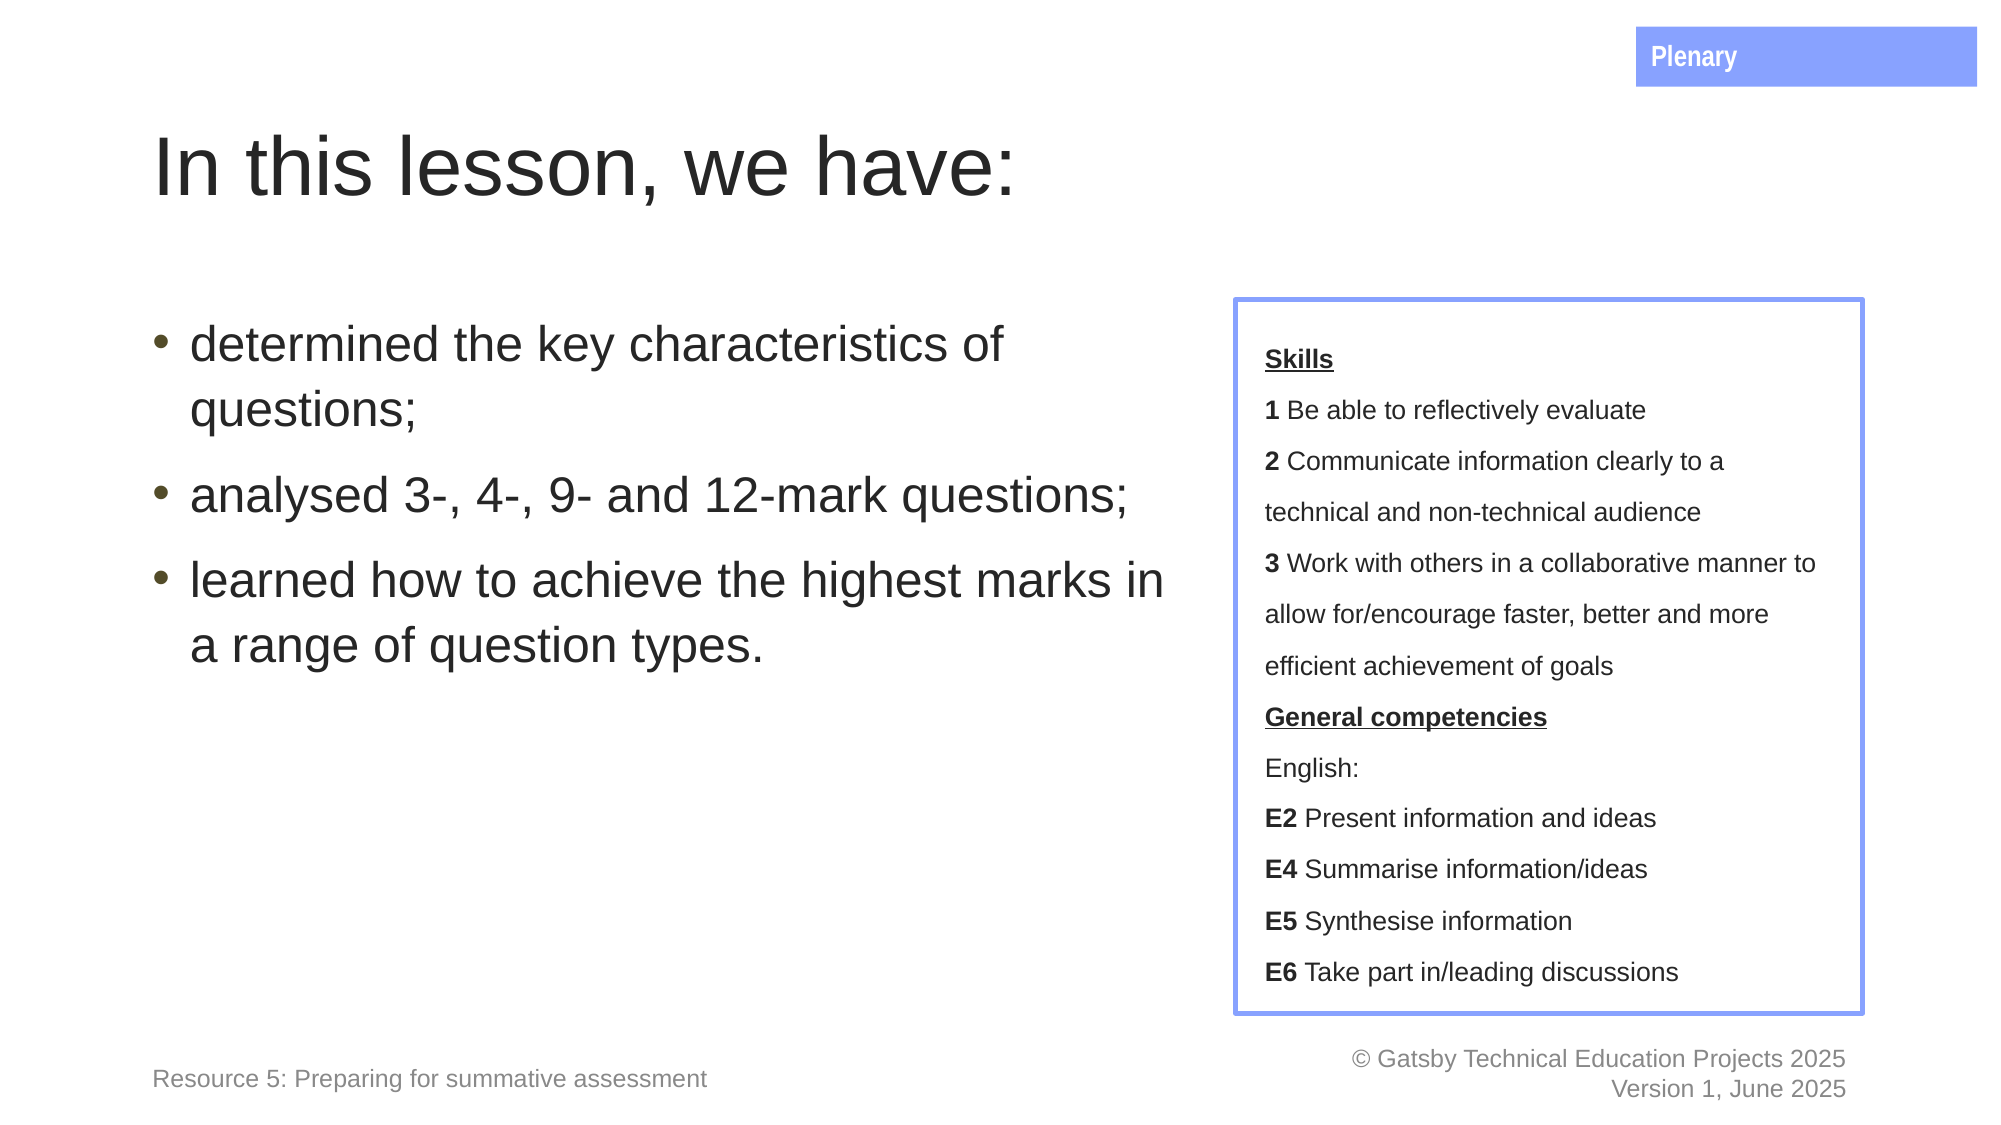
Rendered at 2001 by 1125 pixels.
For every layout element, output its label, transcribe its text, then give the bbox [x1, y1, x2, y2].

list Plenary [1636, 26, 1978, 87]
list Resource 5: Preparing for summative assessment [137, 1042, 1319, 1110]
title In this lesson, we have: [137, 59, 1863, 278]
list determined the key characteristics of questions; analysed 3-, 4-, 9- and 12-mark questions; learned how to achieve the highest marks in a range of question types. [137, 299, 1188, 1014]
list Skills 1 Be able to reflectively evaluate 2 Communicate information clearly to a technical and non-technical audience 3 Work with others in a collaborative manner to allow for/encourage faster, better and more efficient achievement of goals General competencies English: E2 Present information and ideas E4 Summarise information/ideas E5 Synthesise information E6 Take part in/leading discussions [1233, 297, 1865, 1016]
